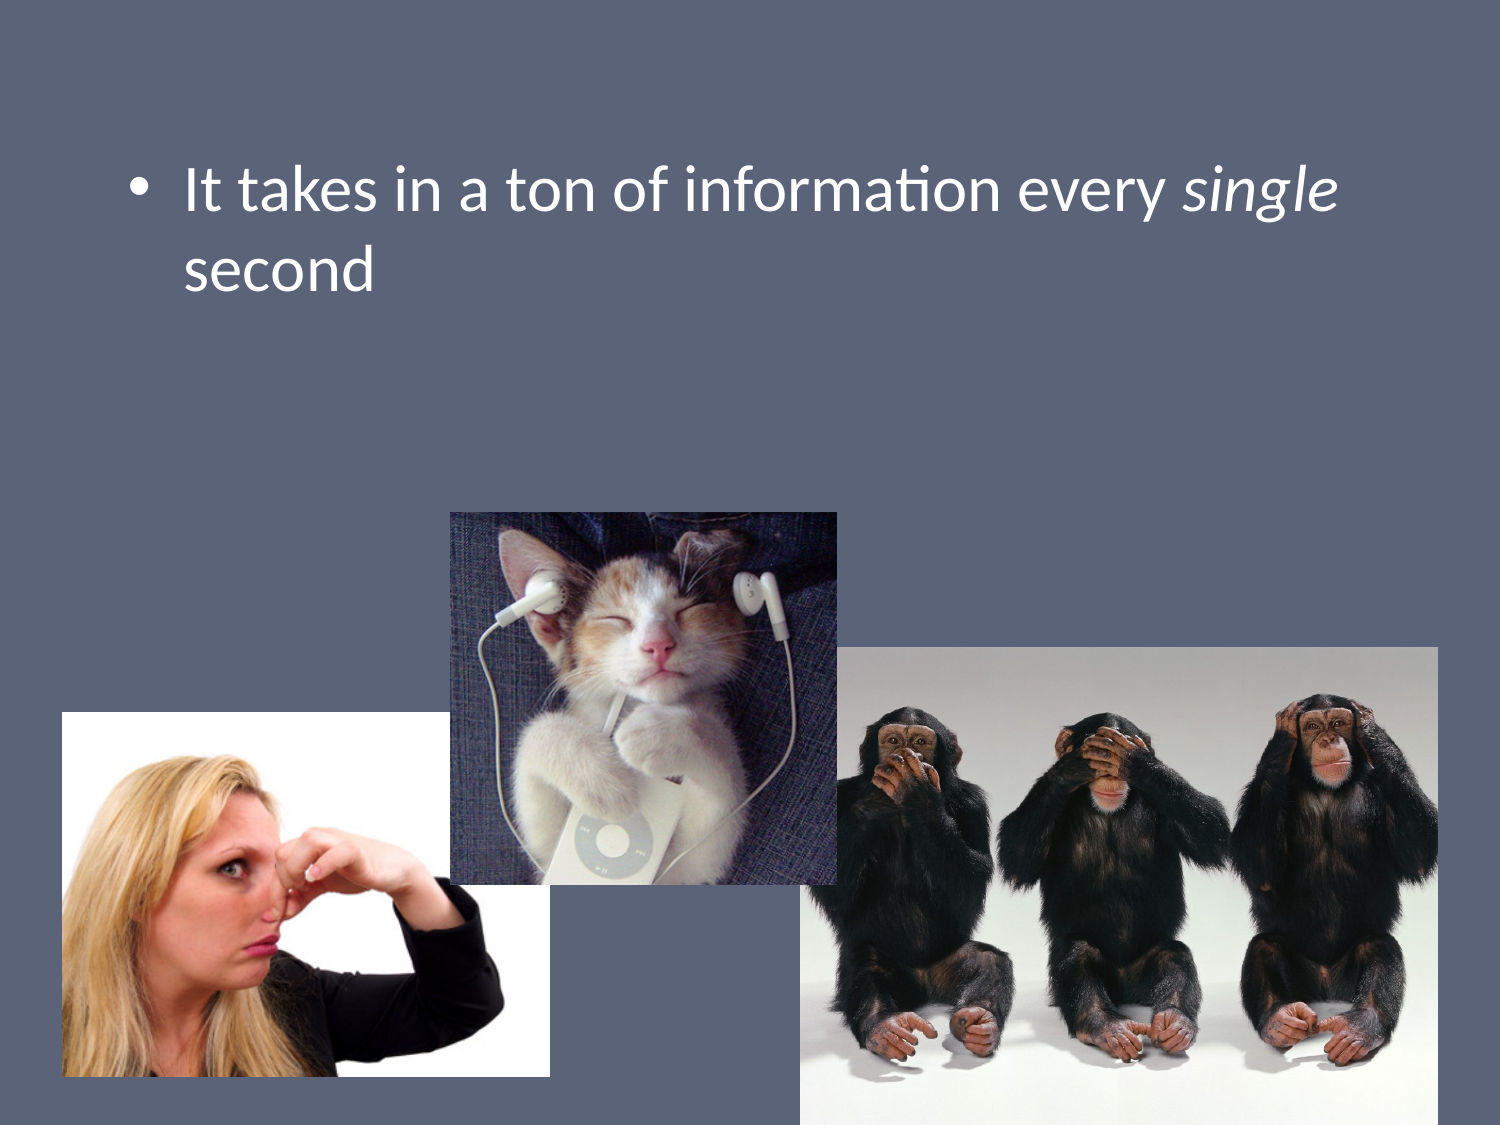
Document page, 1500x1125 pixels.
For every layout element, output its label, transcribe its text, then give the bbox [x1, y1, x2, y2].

list It takes in a ton of information every single second [112, 137, 1375, 538]
picture [62, 512, 1438, 1125]
